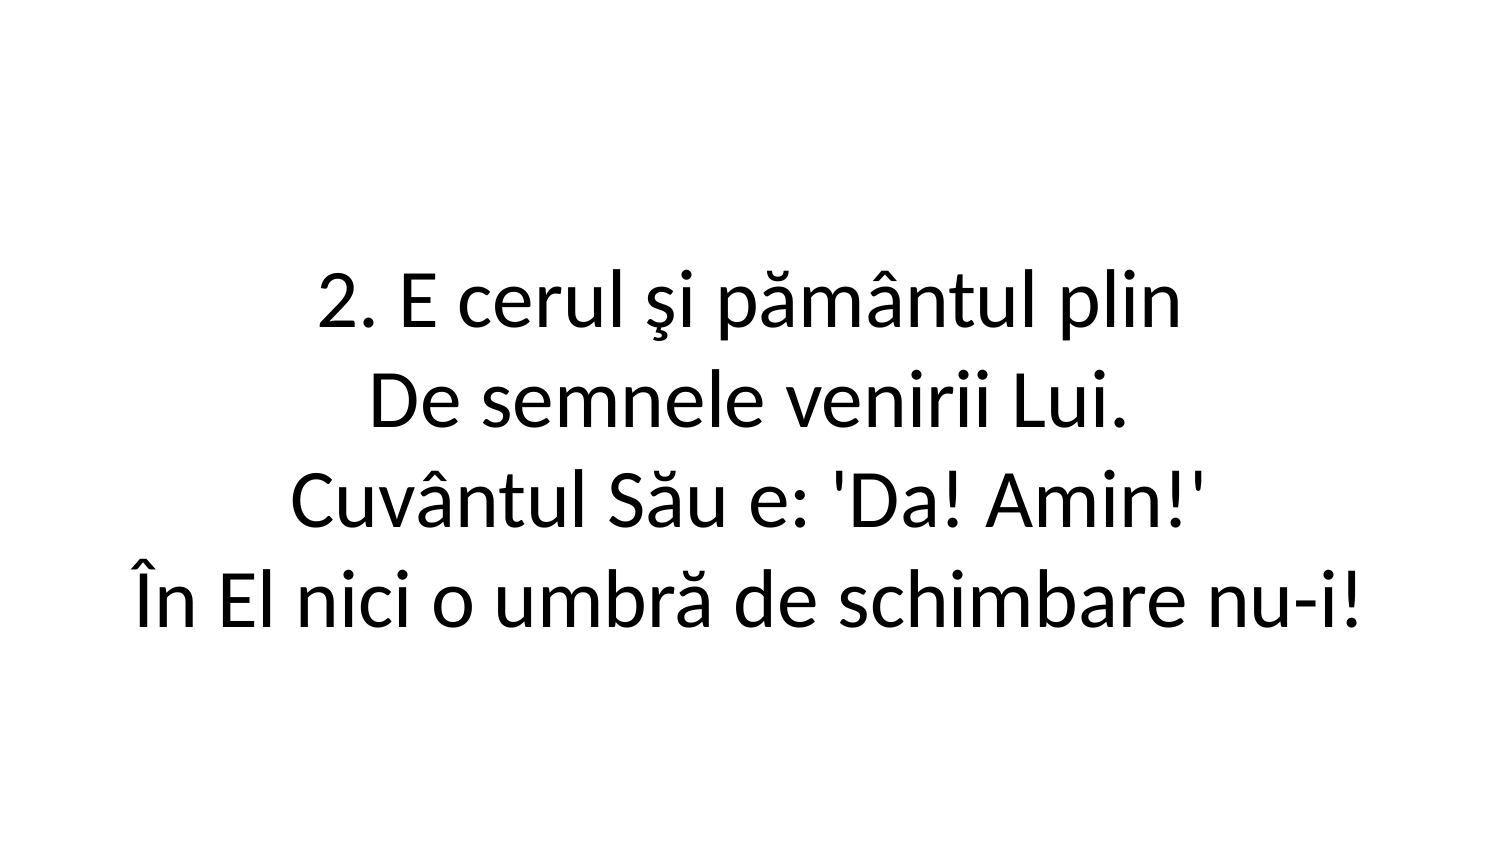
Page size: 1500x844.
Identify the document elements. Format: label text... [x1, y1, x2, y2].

text_box 2. E cerul şi pământul plin De semnele venirii Lui. Cuvântul Său e: 'Da! Amin!' În El nici o umbră de schimbare nu-i! [118, 192, 1381, 652]
